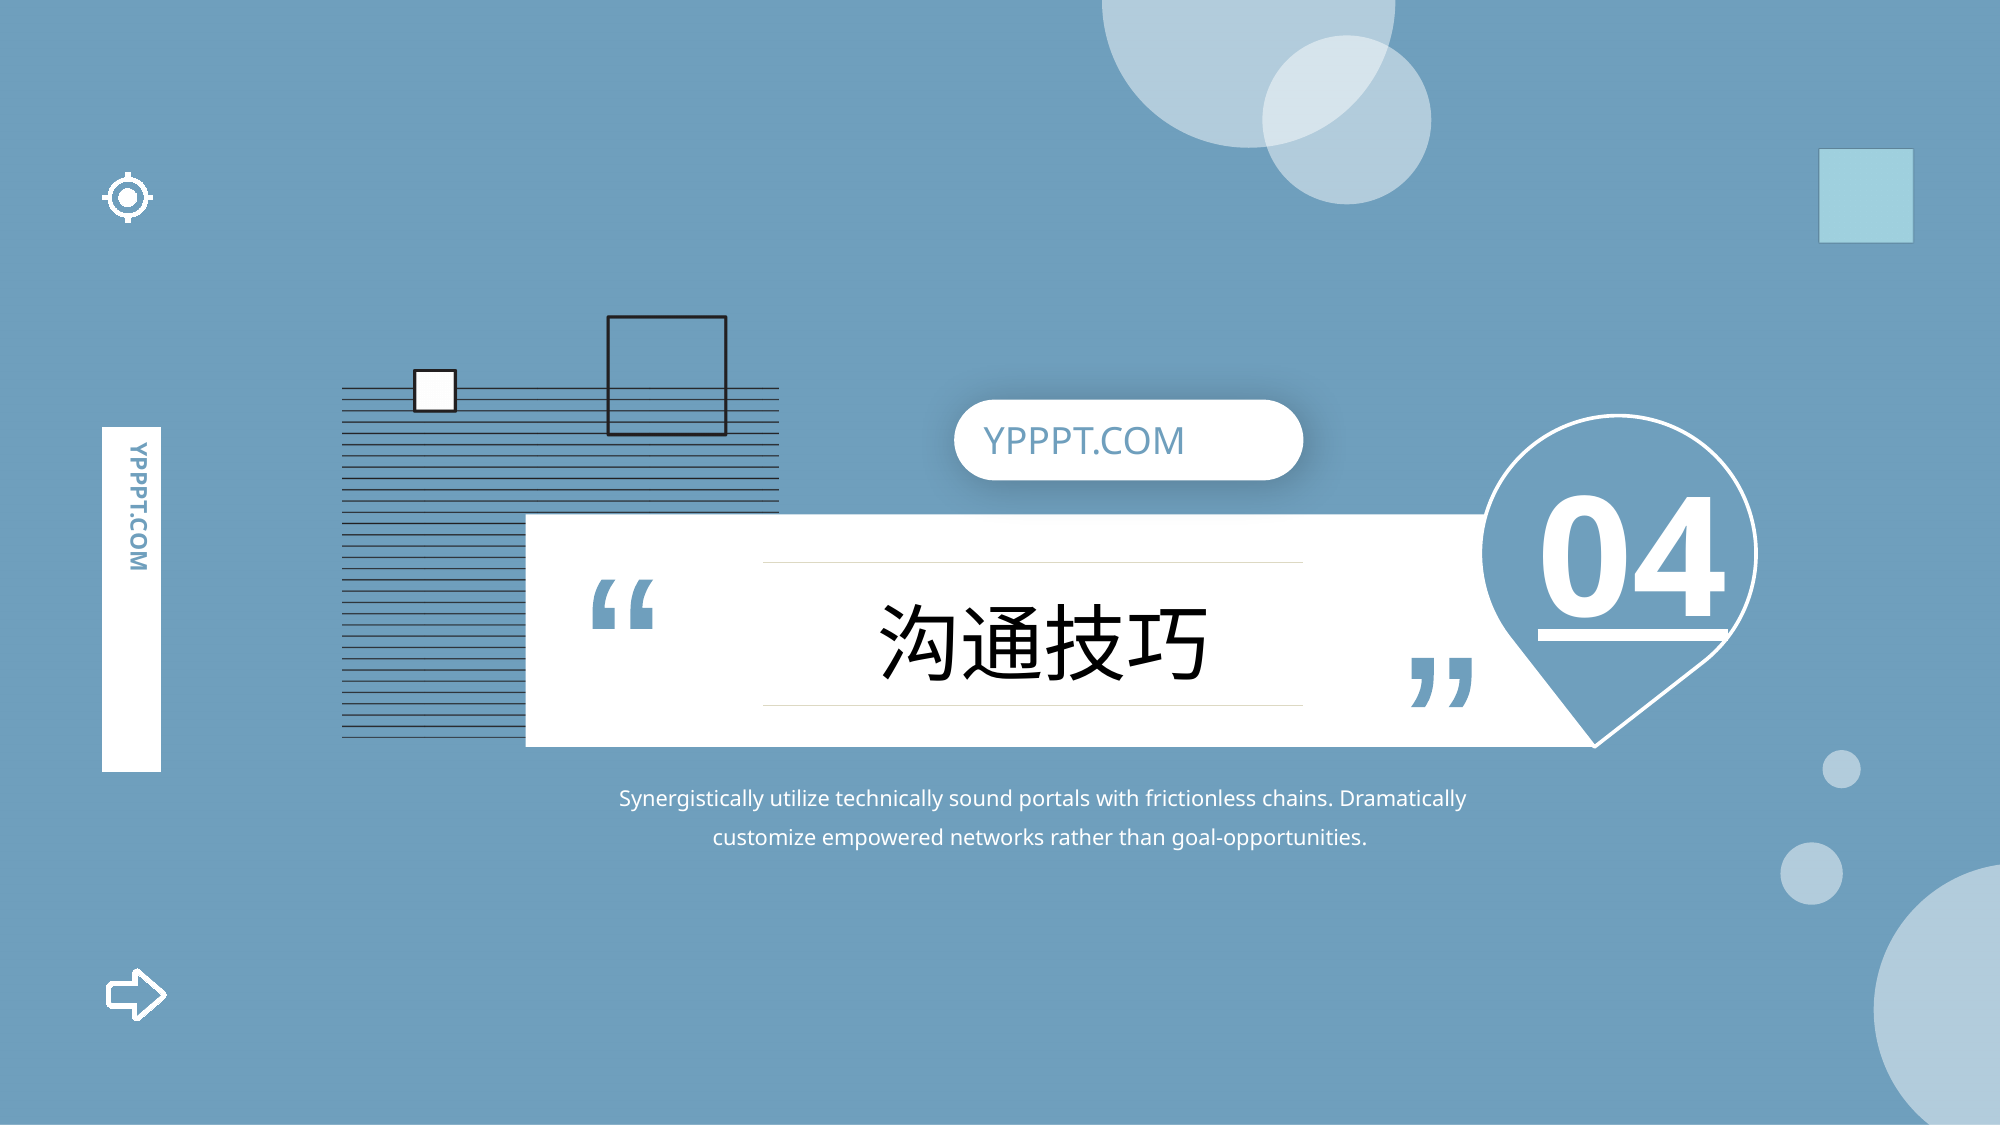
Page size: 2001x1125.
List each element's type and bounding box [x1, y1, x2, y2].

picture [0, 0, 2000, 1125]
text_box [954, 399, 1304, 481]
